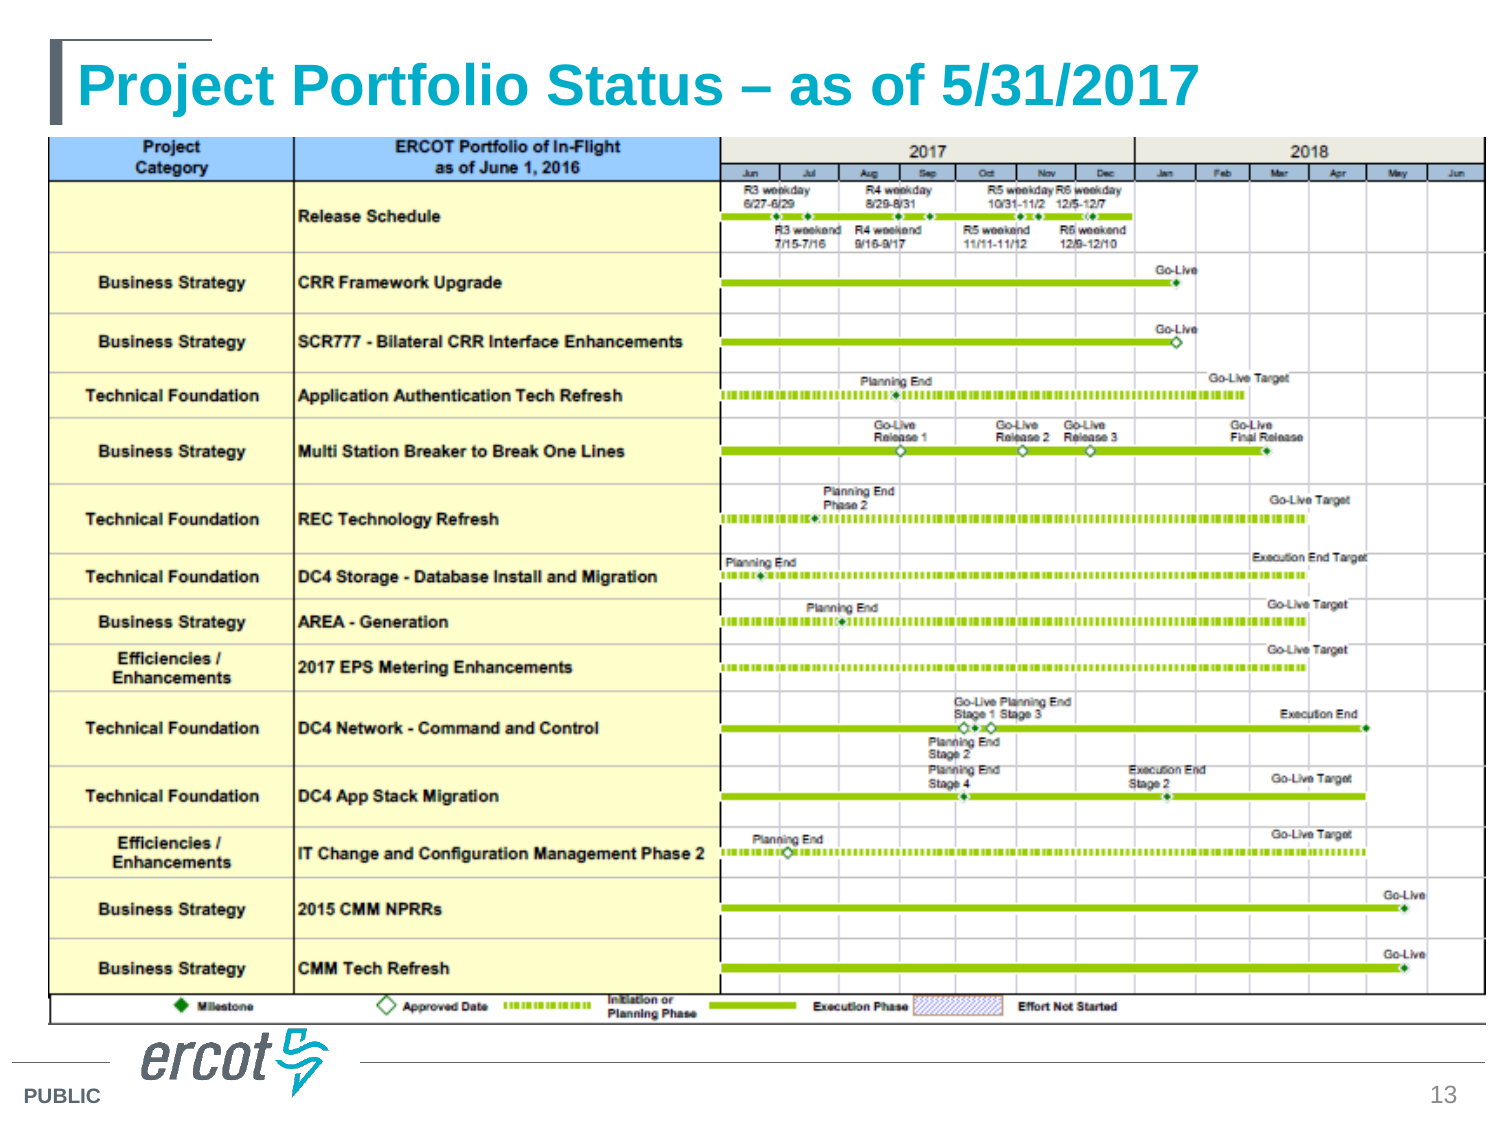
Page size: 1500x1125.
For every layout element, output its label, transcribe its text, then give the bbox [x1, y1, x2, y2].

title Project Portfolio Status – as of 5/31/2017 [62, 39, 1325, 125]
picture [48, 137, 1486, 1100]
slide_number 13 [1412, 1076, 1475, 1112]
